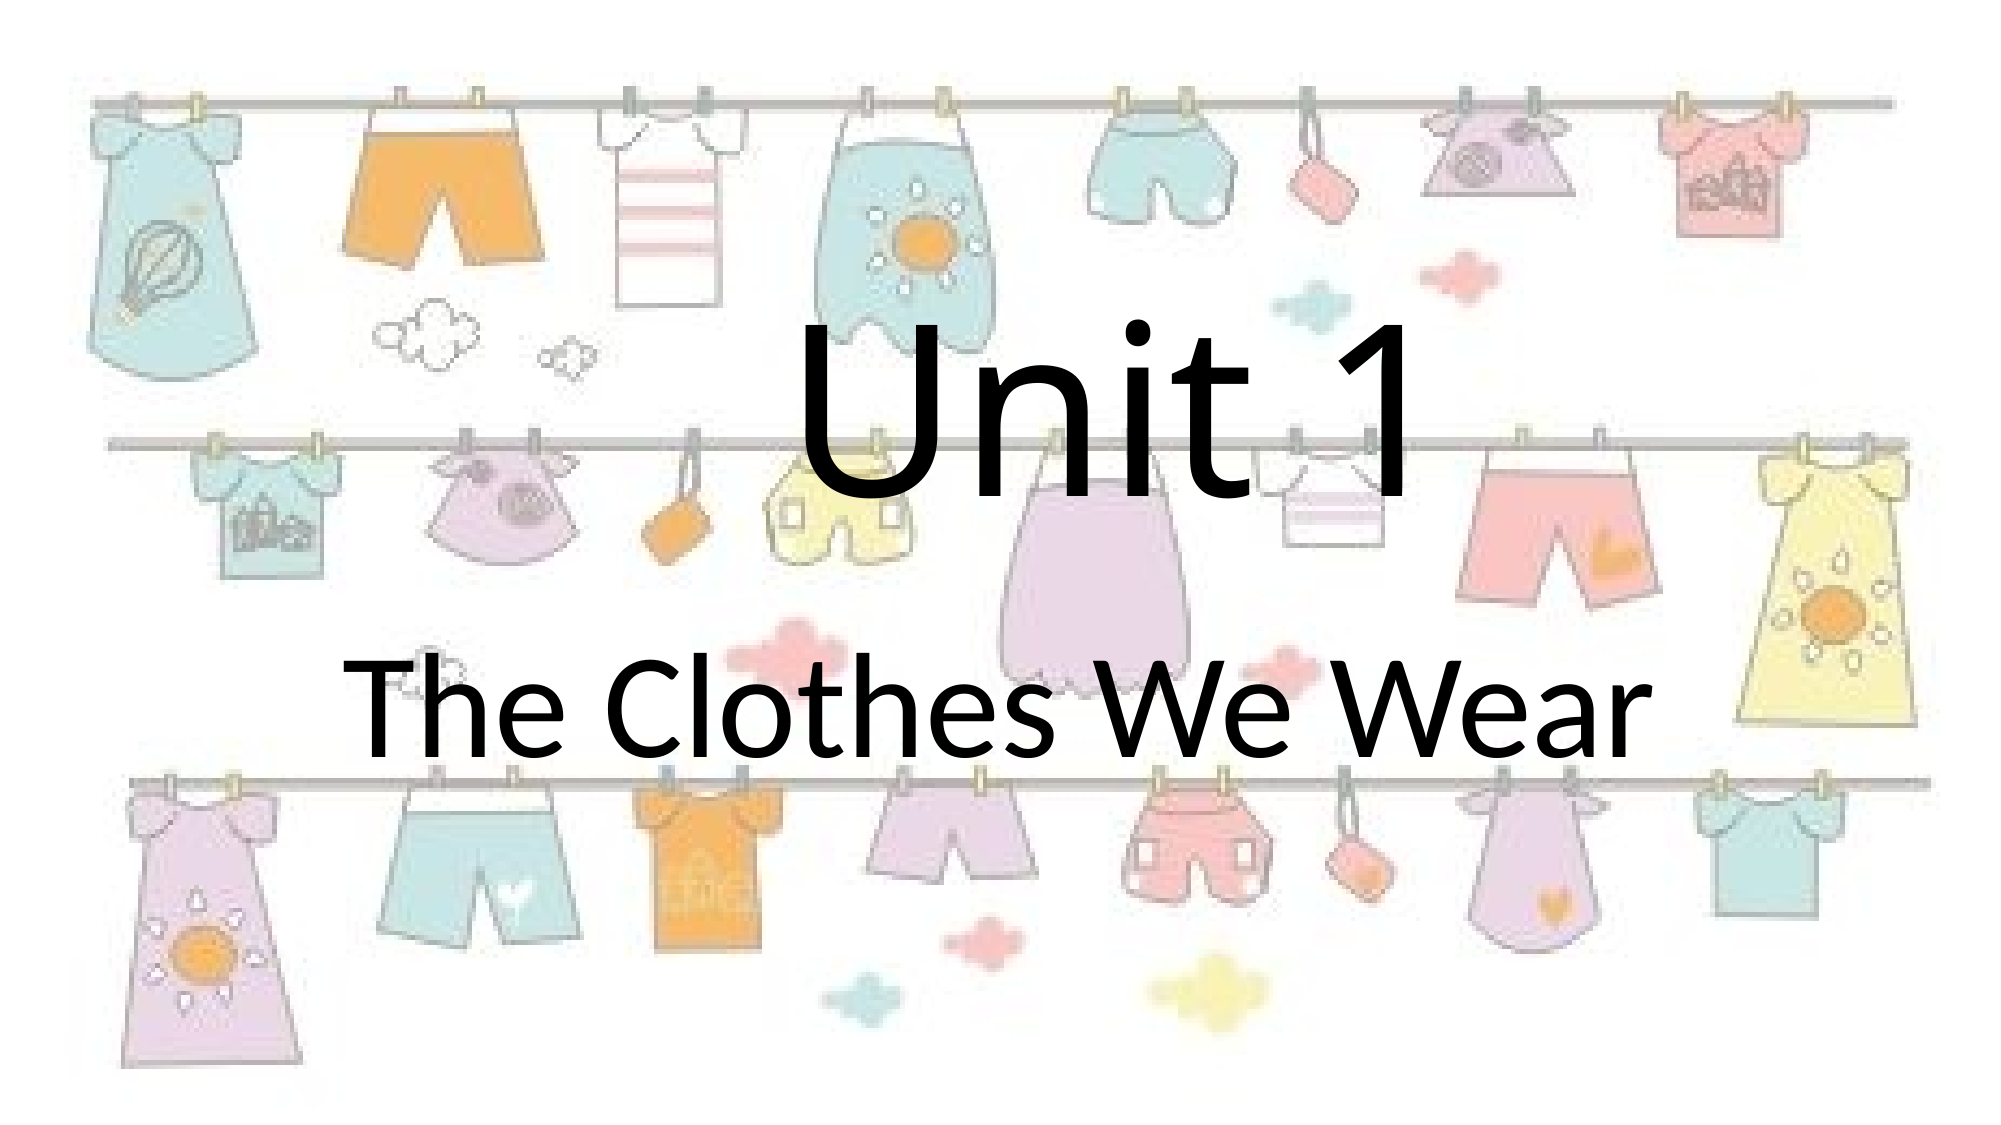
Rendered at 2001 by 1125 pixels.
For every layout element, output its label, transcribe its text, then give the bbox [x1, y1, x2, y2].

picture [0, 0, 2001, 1125]
subtitle The Clothes We Wear [249, 620, 1750, 893]
title Unit 1 [369, 164, 1870, 556]
